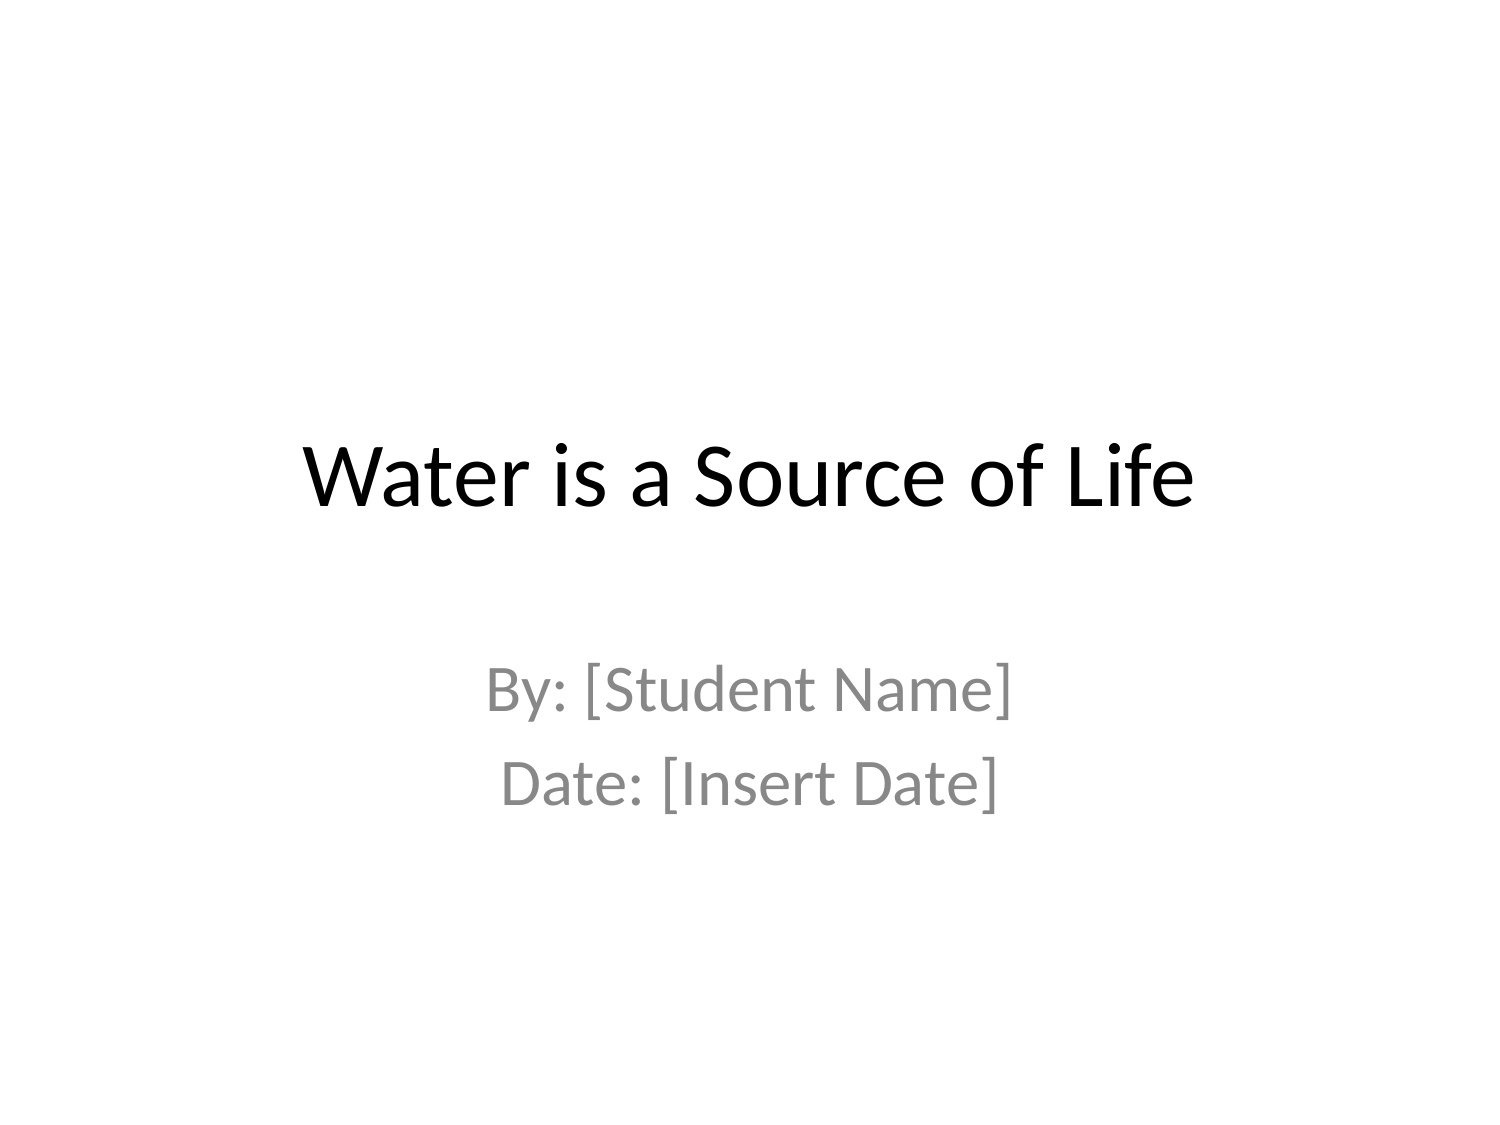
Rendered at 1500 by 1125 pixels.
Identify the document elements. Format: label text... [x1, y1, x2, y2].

subtitle By: [Student Name] Date: [Insert Date] [225, 637, 1275, 925]
title Water is a Source of Life [112, 349, 1388, 591]
